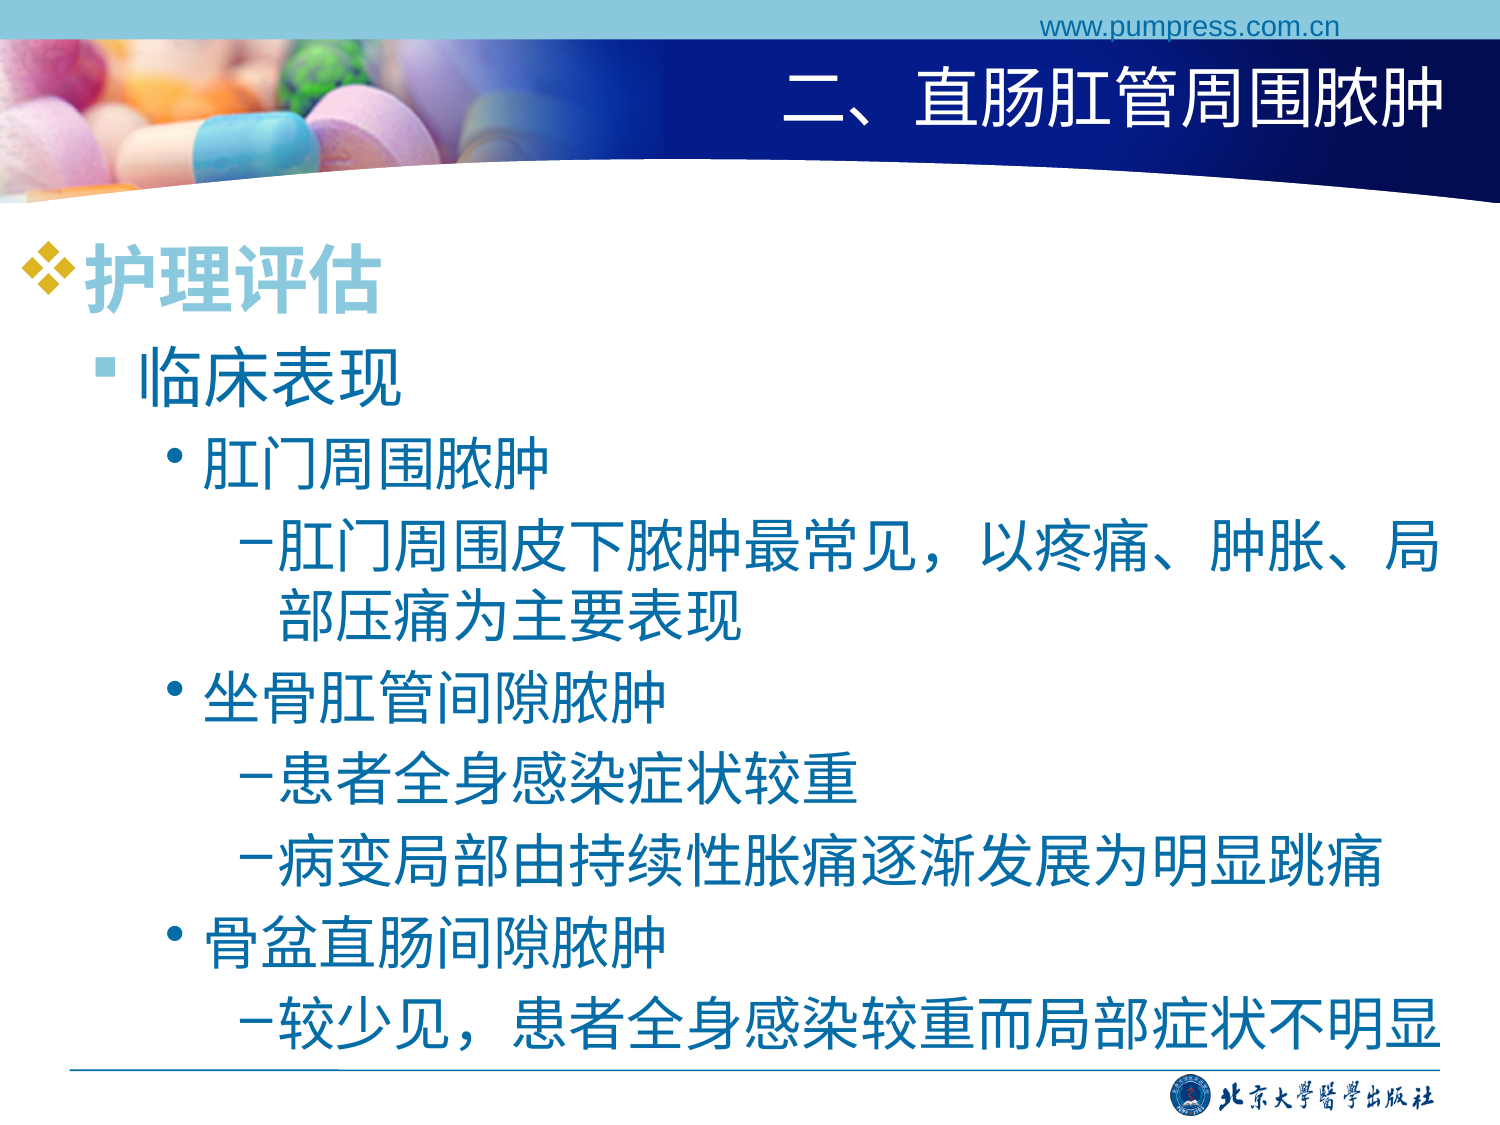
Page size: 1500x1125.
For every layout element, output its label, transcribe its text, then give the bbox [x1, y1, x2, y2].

slide_number www.pumpress.com.cn [1025, 0, 1463, 38]
list 护理评估 临床表现 肛门周围脓肿 肛门周围皮下脓肿最常见，以疼痛、肿胀、局部压痛为主要表现 坐骨肛管间隙脓肿 患者全身感染症状较重 病变局部由持续性胀痛逐渐发展为明显跳痛 骨盆直肠间隙脓肿 较少见，患者全身感染较重而局部症状不明显 [0, 224, 1500, 1026]
picture [1170, 1074, 1436, 1118]
title 二、直肠肛管周围脓肿 [137, 49, 1463, 143]
picture [0, 40, 1500, 203]
